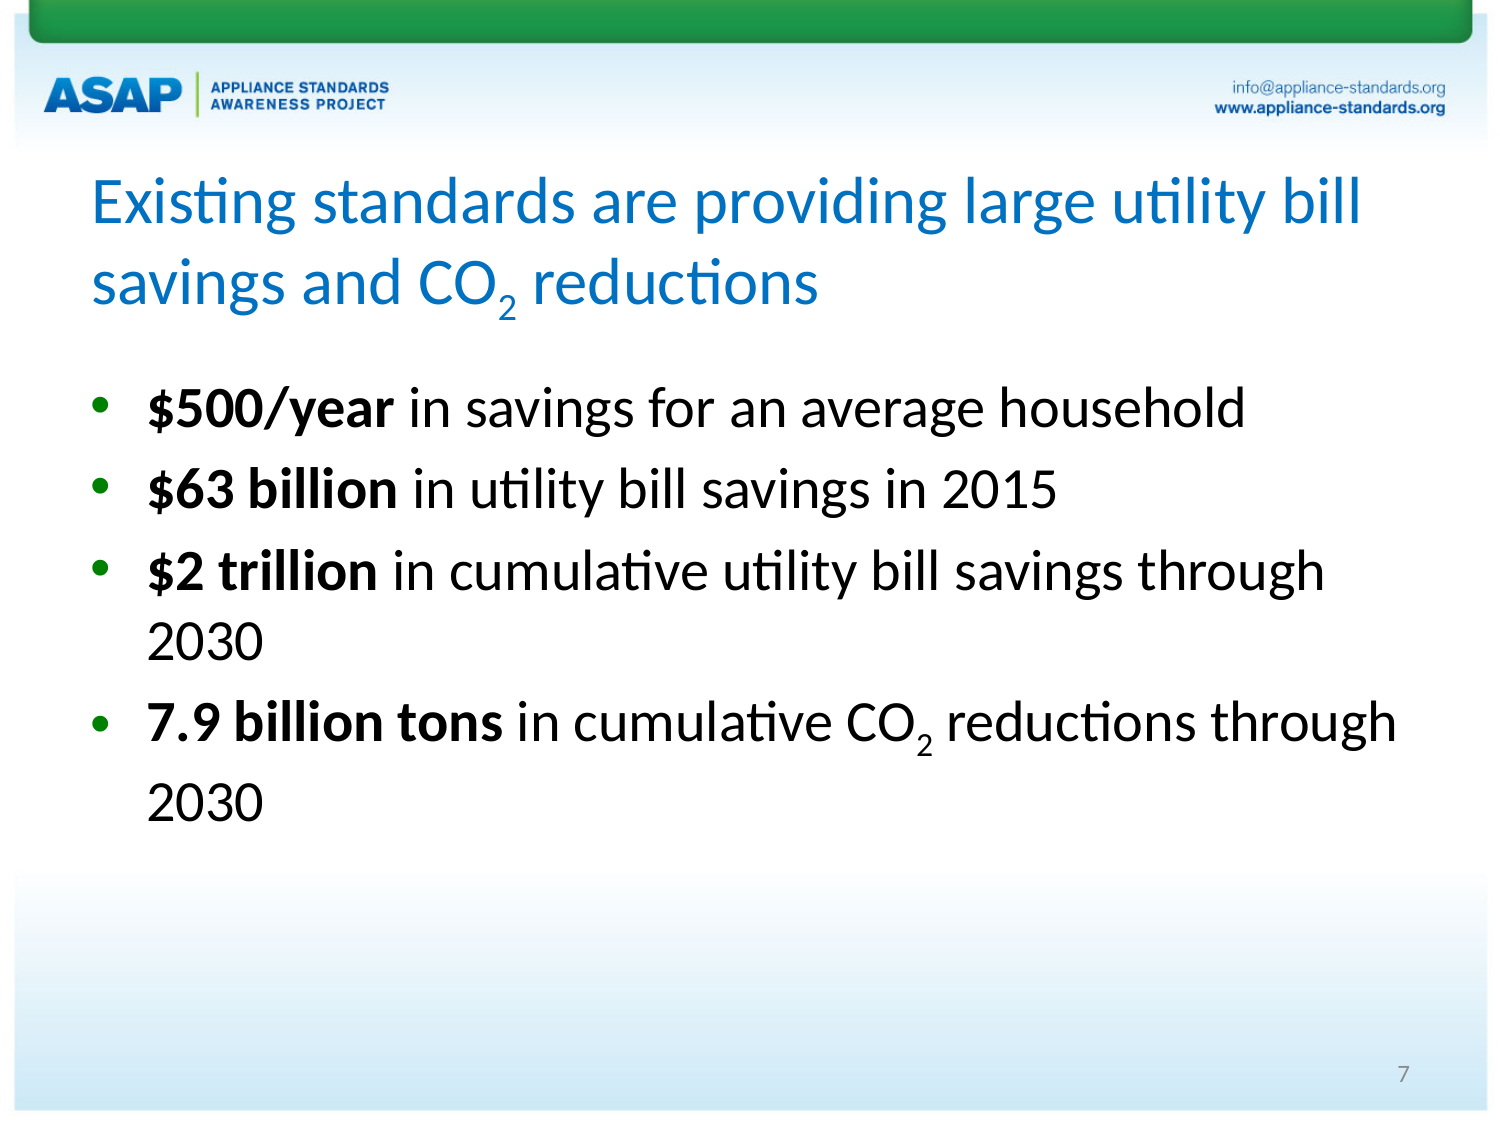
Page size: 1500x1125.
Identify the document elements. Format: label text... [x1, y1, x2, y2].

picture [0, 0, 1500, 1125]
list $500/year in savings for an average household $63 billion in utility bill savings in 2015 $2 trillion in cumulative utility bill savings through 2030 7.9 billion tons in cumulative CO2 reductions through 2030 [75, 361, 1425, 1005]
title Existing standards are providing large utility bill savings and CO2 reductions [76, 149, 1427, 337]
slide_number 7 [1074, 1042, 1425, 1103]
